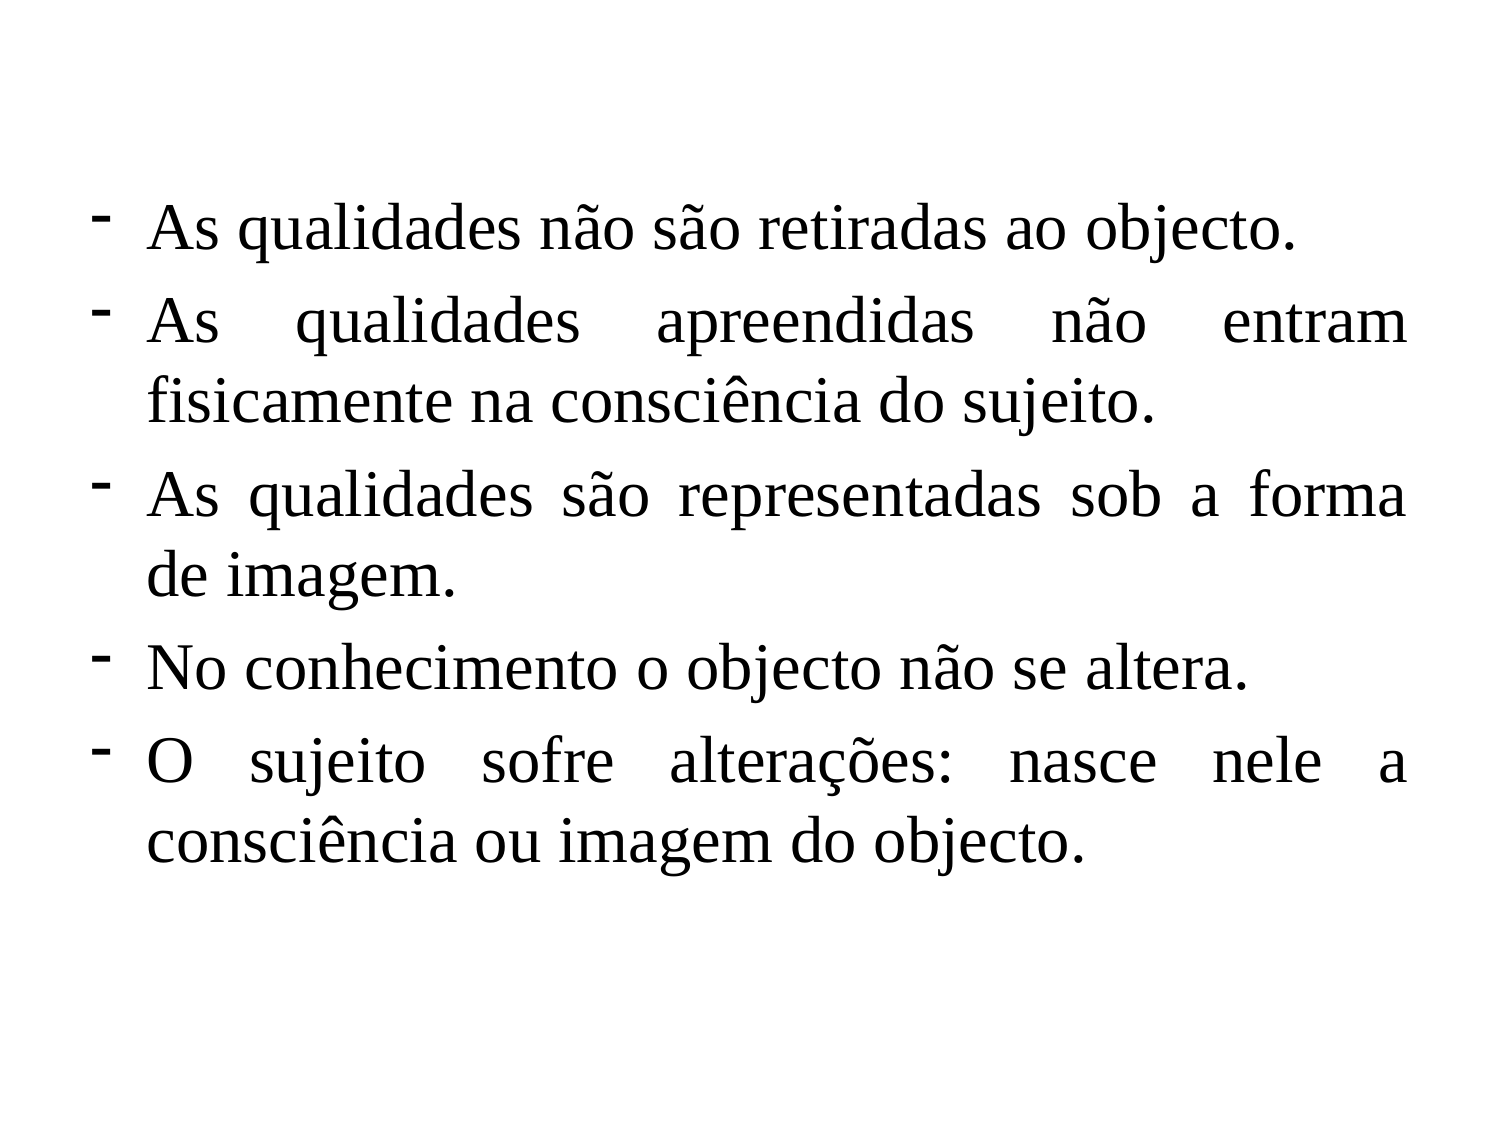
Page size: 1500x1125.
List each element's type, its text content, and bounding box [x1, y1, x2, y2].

list As qualidades não são retiradas ao objecto. As qualidades apreendidas não entram fisicamente na consciência do sujeito. As qualidades são representadas sob a forma de imagem. No conhecimento o objecto não se altera. O sujeito sofre alterações: nasce nele a consciência ou imagem do objecto. [75, 82, 1425, 1005]
